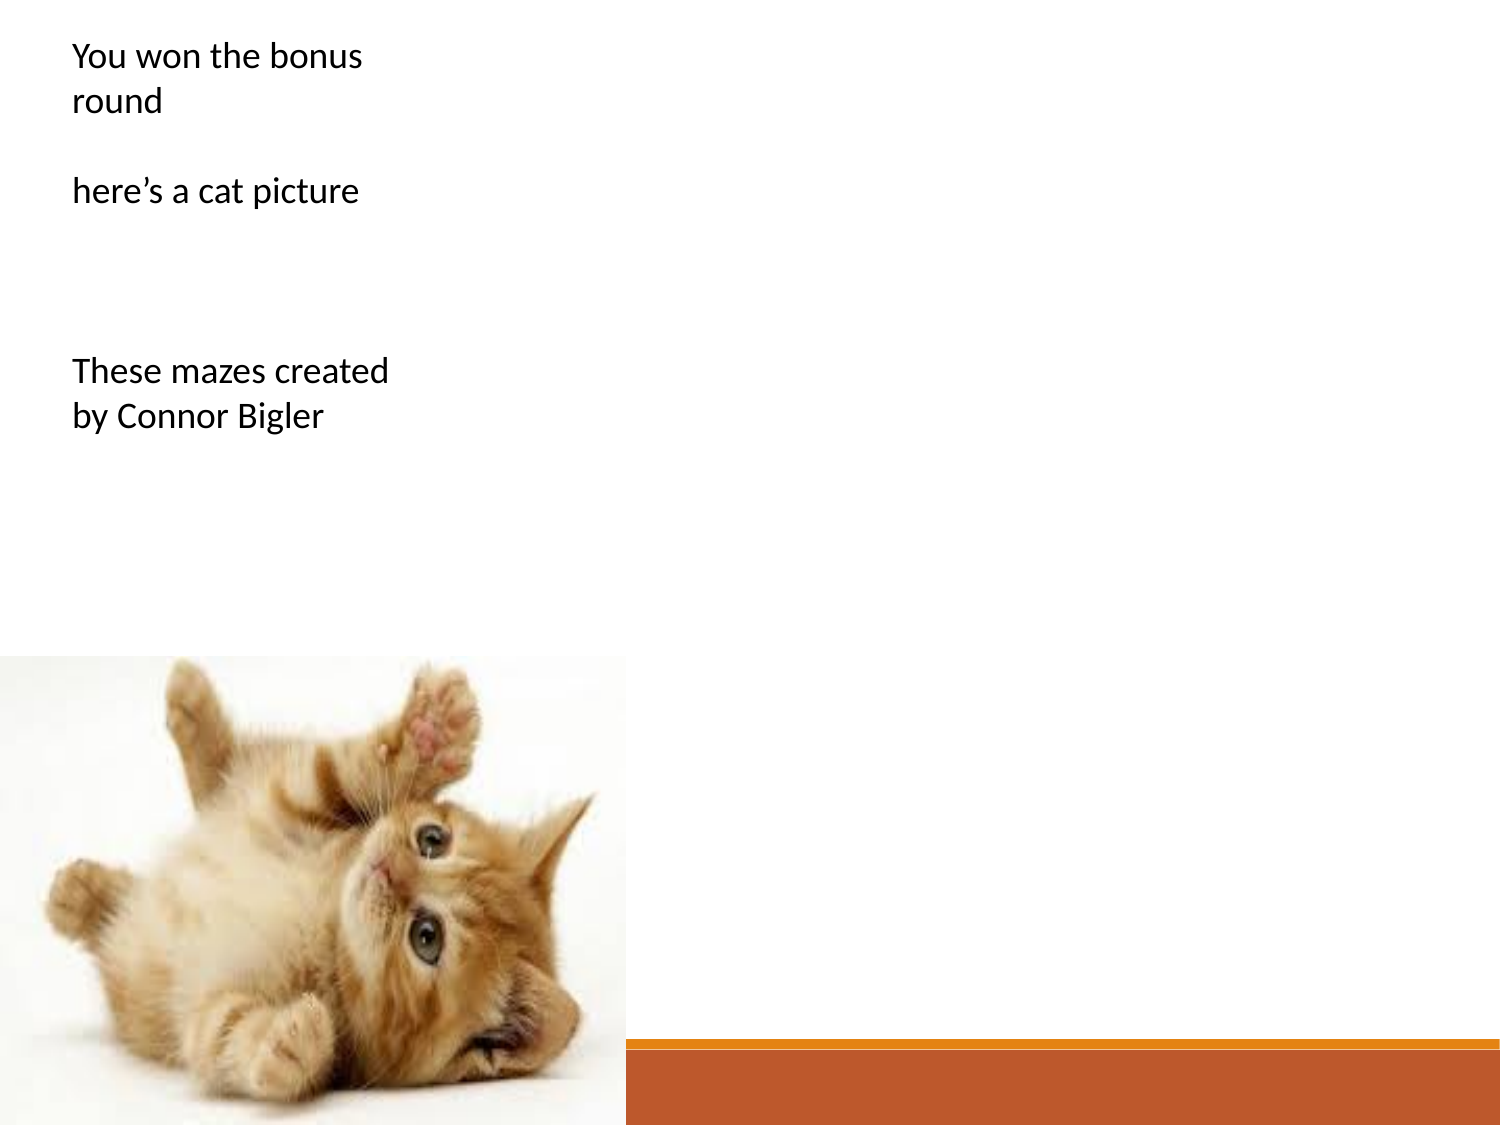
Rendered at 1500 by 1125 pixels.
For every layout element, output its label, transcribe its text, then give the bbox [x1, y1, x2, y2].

picture [0, 655, 626, 1125]
text_box You won the bonus round here’s a cat picture These mazes created by Connor Bigler [57, 23, 424, 444]
